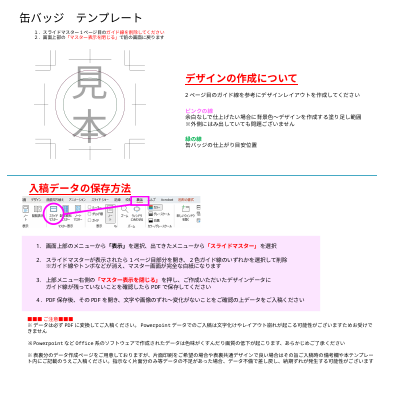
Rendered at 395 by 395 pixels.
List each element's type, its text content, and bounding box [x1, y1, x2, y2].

text_box ピンクの線 余白なしで仕上げたい場合に背景色～デザインを作成する塗り足し範囲 ※外側にはみ出していても問題ございません [170, 107, 377, 135]
picture [34, 49, 146, 161]
text_box 2ページ目のガイド線を参考にデザインレイアウトを作成してください [170, 84, 385, 107]
text_box デザインの作成について [170, 65, 313, 84]
text_box 緑の線 缶バッジの仕上がり目安位置 [170, 128, 272, 157]
text_box 入稿データの保存方法 [14, 184, 147, 203]
text_box ■■■ご注意■■■ ※データは必ずPDFに変換してご入稿ください。Powerpointデータでのご入稿は文字化けやレイアウト崩れが起こる可能性がございますためお受けできません ※PowerpointなどOffice系のソフトウェアで作成されたデータは色味がくすんだり画質の低下が起こります、あらかじめご了承ください ※表裏分のデータ作成ページをご用意しておりますが、片面印刷をご希望の場合や表裏共通デザインで良い場合はその旨ご入稿時の備考欄や本テンプレート内にご記載のうえご入稿ください。指示なく片面分のみ等データの不足があった場合、データ不備で差し戻し、納期ずれが発生する可能性がございます [12, 308, 389, 372]
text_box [21, 196, 201, 229]
text_box 缶バッジ テンプレート [4, 3, 158, 32]
text_box 画面上部のメニューから「表示」を選択、出てきたメニューから「スライドマスター」を選択 スライドマスターが表示されたら1ページ目部分を開き、2色ガイド線のいずれかを選択して削除 ※ガイド線やトンボなどが消え、マスター画面が完全な白紙になります 上部メニュー右側の「マスター表示を閉じる」を押し、ご作成いただいたデザインデータに ガイド線が残っていないことを確認したらPDFで保存してください PDF保存後、そのPDFを開き、文字や画像のずれ～変化がないことをご確認の上データをご入稿ください [21, 235, 321, 312]
text_box １．スライドマスター1ページ目のガイド線を削除してください ２．画面上部の「マスター表示を閉じる」で前の画面に戻ります [19, 22, 321, 49]
